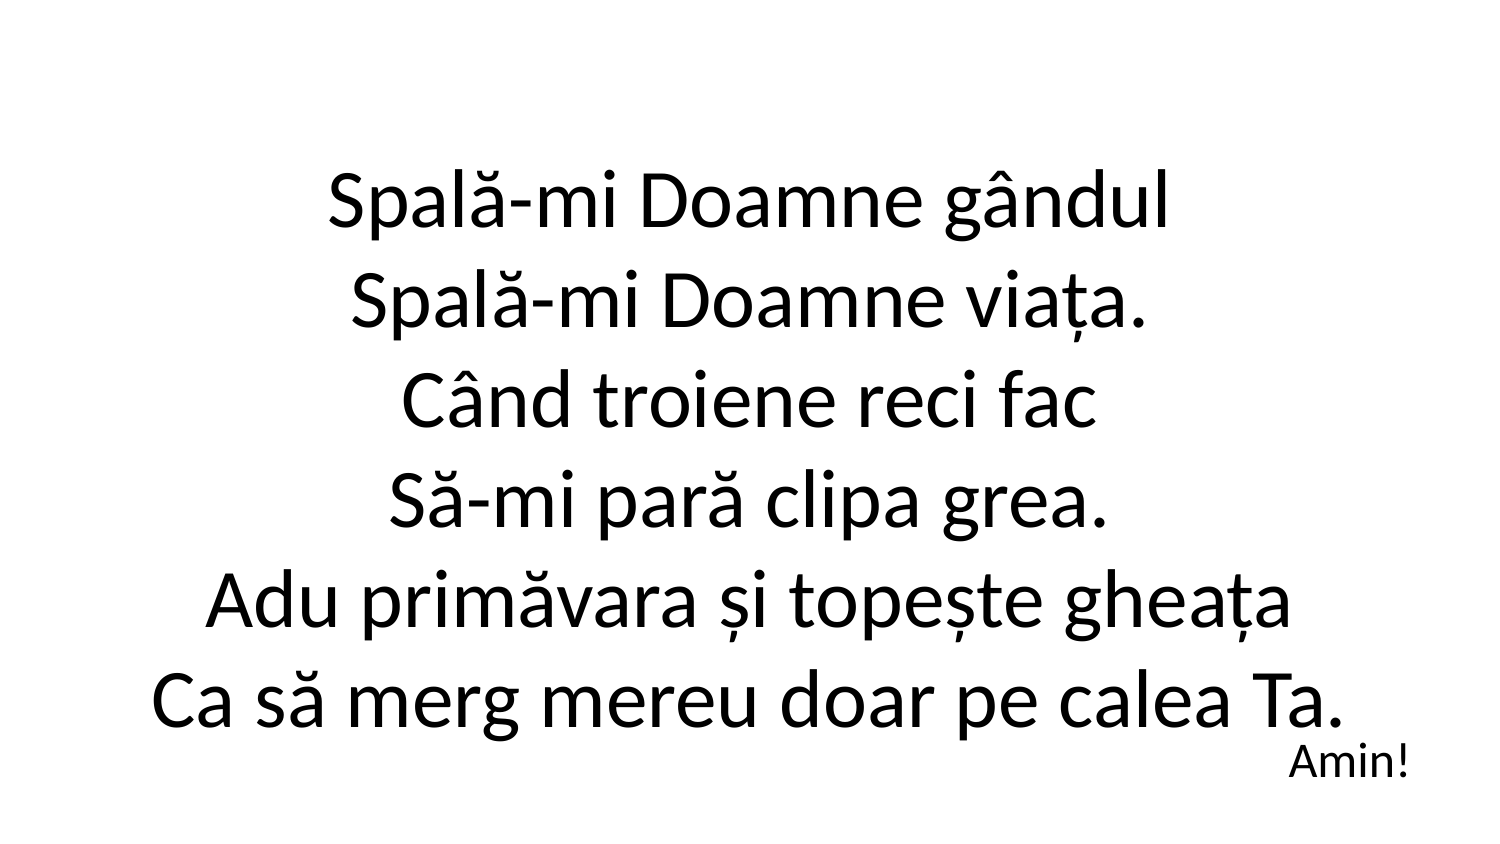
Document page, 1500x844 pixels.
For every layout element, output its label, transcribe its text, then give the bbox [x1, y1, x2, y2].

text_box Spală-mi Doamne gândul Spală-mi Doamne viața. Când troiene reci fac Să-mi pară clipa grea. Adu primăvara și topește gheața Ca să merg mereu doar pe calea Ta. [136, 92, 1364, 752]
text_box Amin! [1273, 674, 1427, 795]
